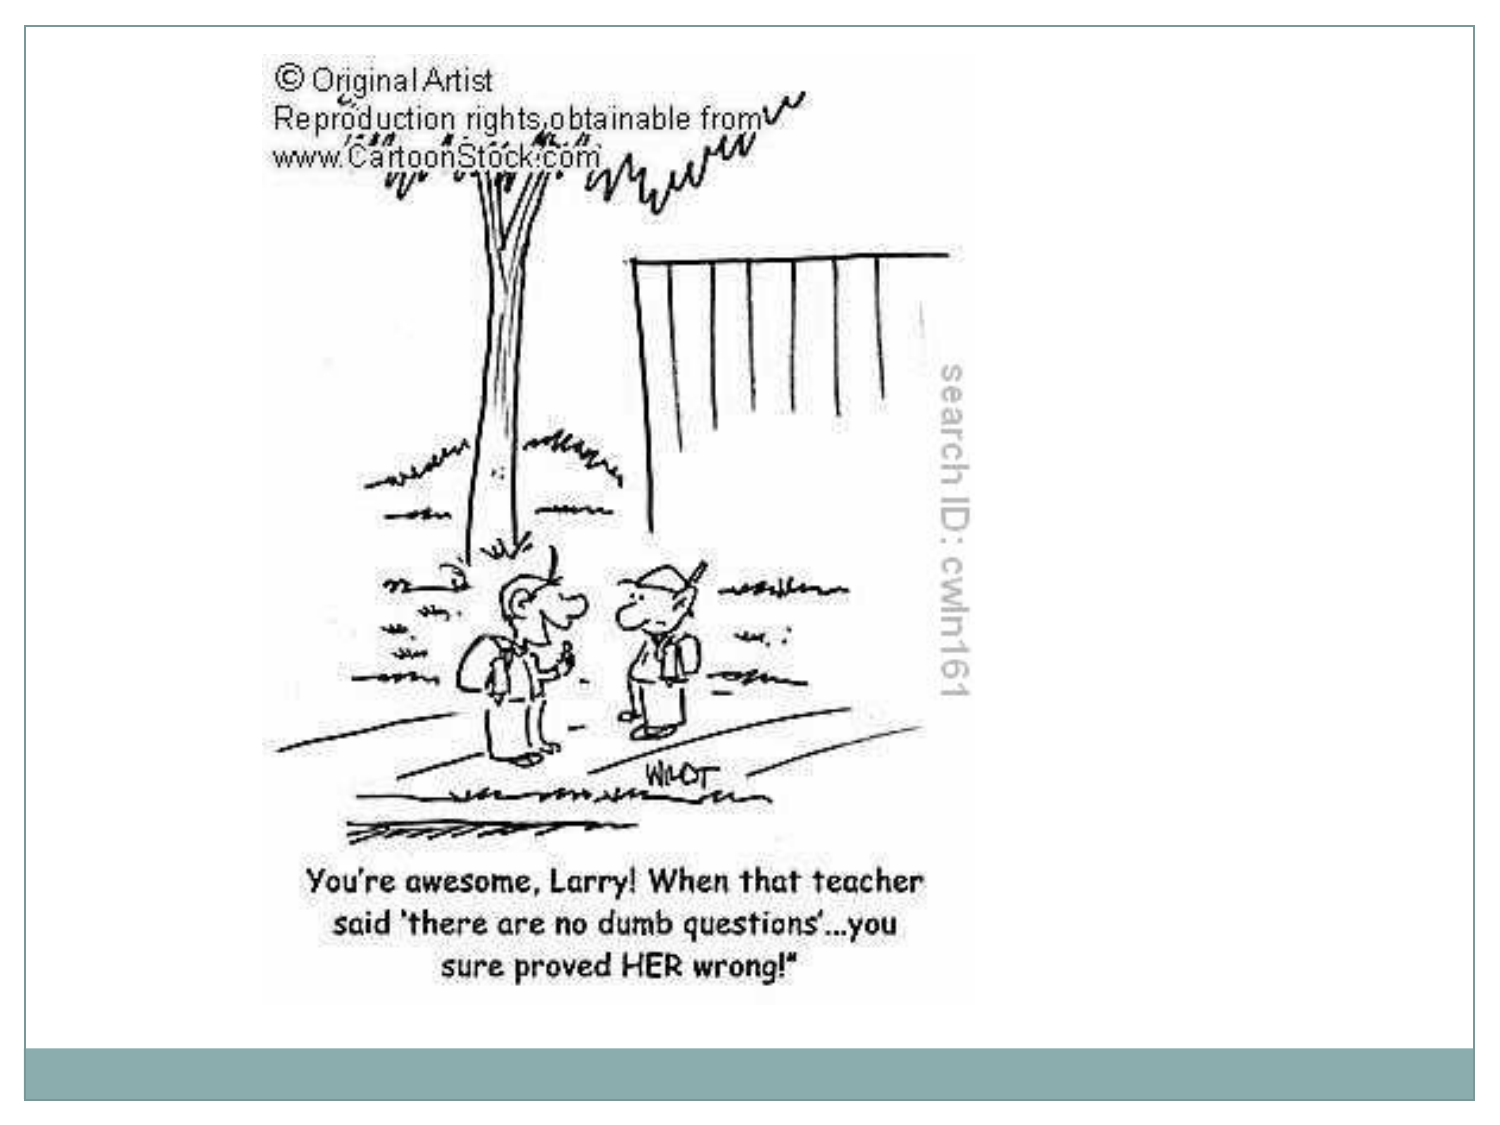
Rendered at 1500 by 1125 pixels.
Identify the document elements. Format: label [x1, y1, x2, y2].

picture [262, 53, 976, 1005]
